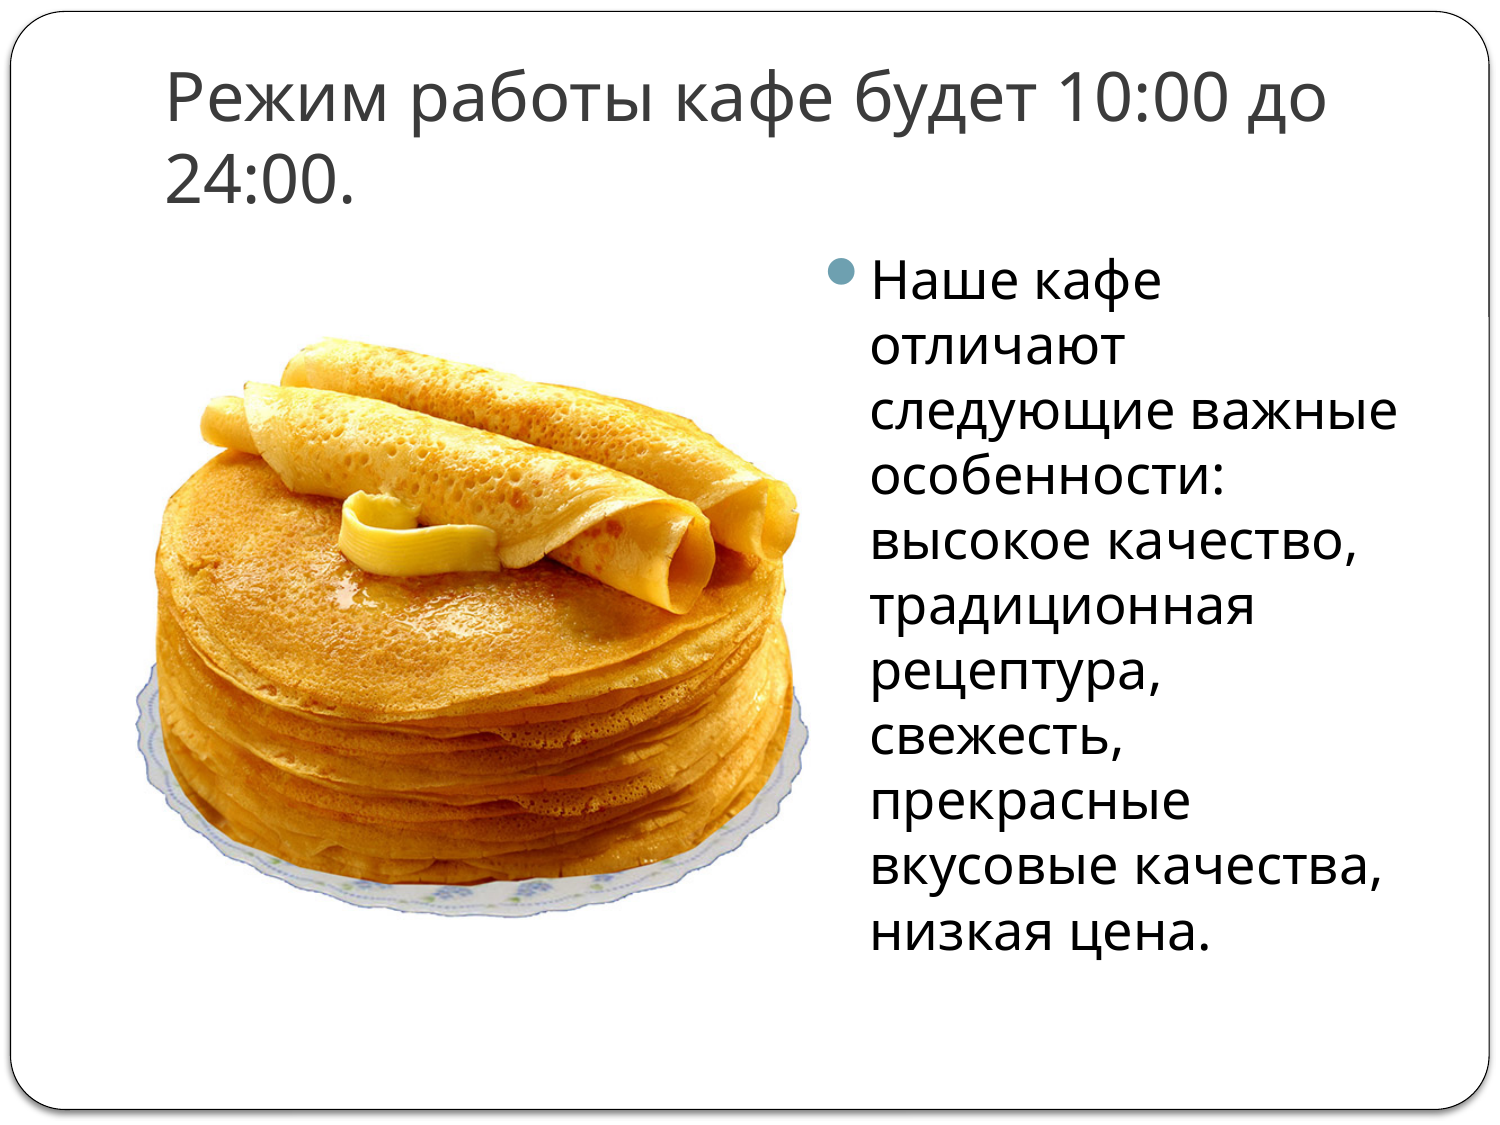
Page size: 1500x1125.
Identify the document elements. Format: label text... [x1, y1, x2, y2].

list Наше кафе отличают следующие важные особенности: высокое качество, традиционная рецептура, свежесть, прекрасные вкусовые качества, низкая цена. [809, 237, 1425, 988]
title Режим работы кафе будет 10:00 до 24:00. [150, 45, 1425, 233]
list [135, 325, 811, 930]
